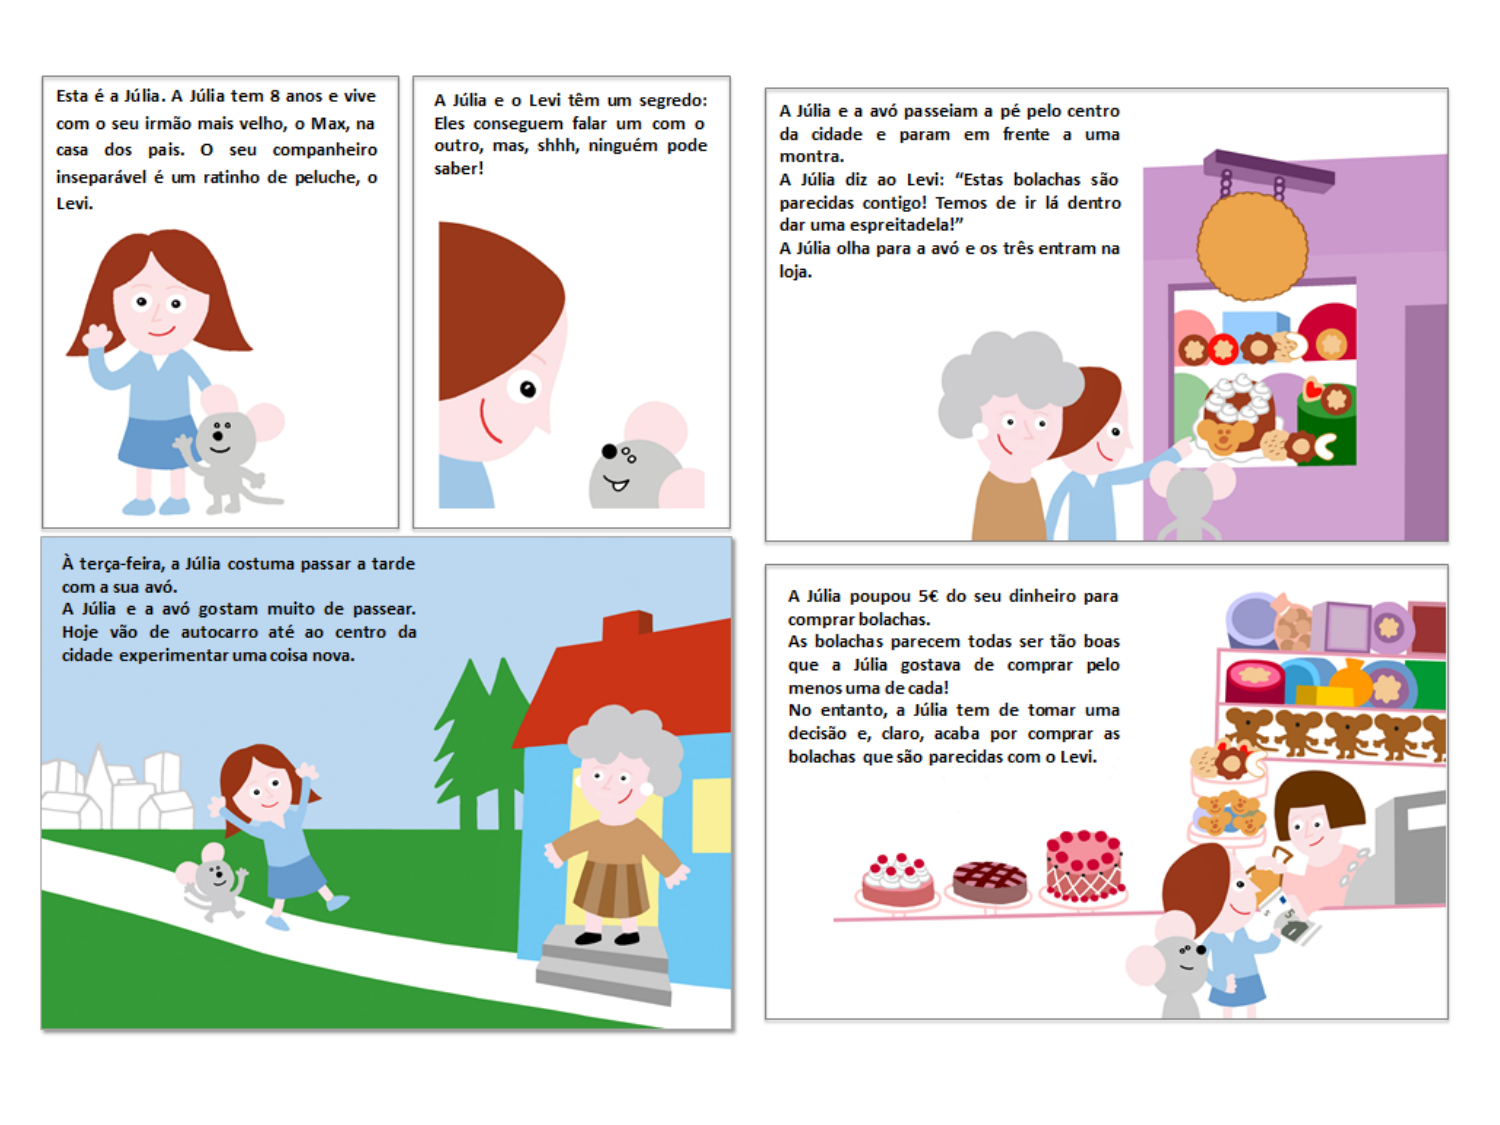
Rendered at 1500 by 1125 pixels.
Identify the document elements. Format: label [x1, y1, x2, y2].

picture [26, 67, 1471, 1039]
